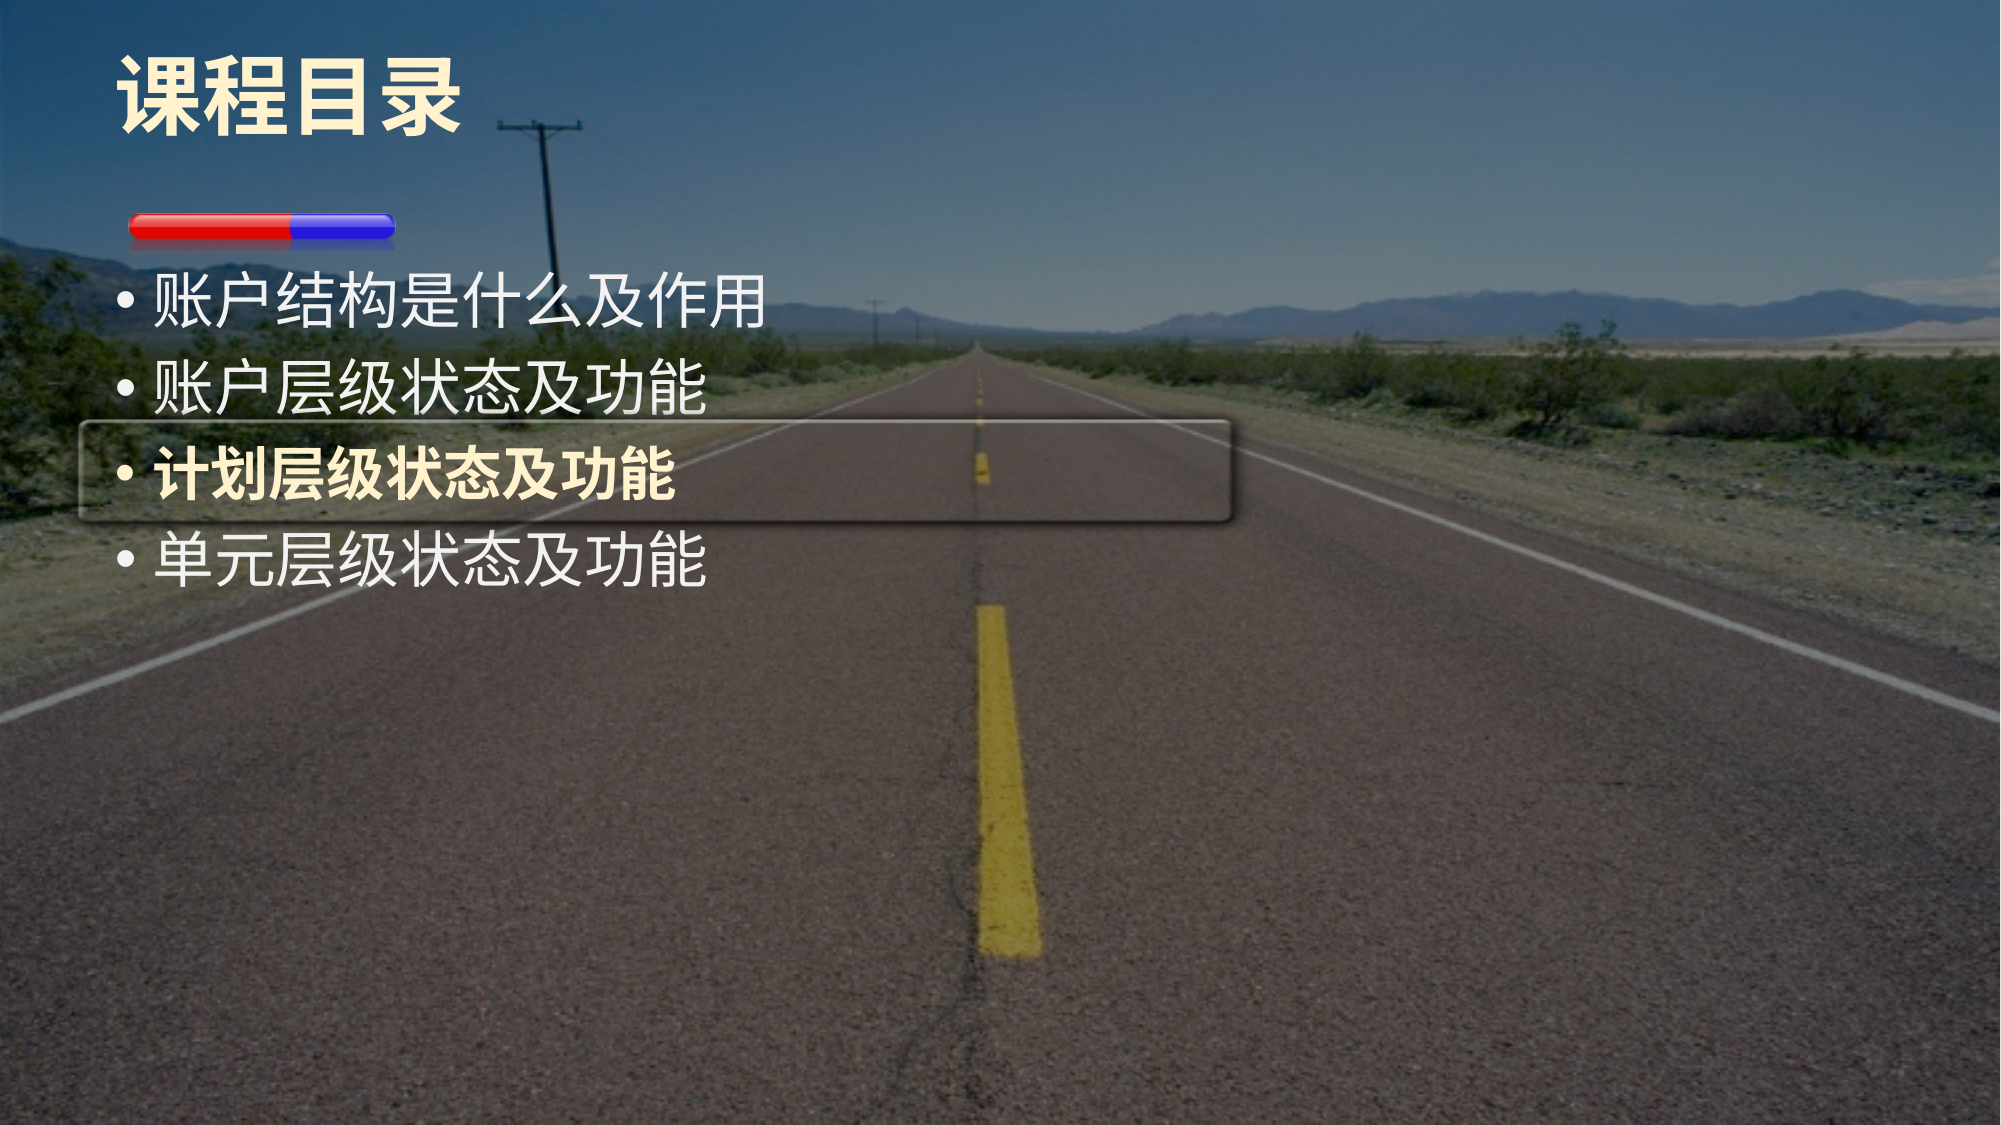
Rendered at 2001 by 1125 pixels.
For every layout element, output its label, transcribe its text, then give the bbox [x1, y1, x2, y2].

picture [0, 0, 2001, 1125]
list 账户结构是什么及作用 账户层级状态及功能 计划层级状态及功能 单元层级状态及功能 [99, 262, 1900, 1005]
title 课程目录 [99, 45, 1521, 203]
